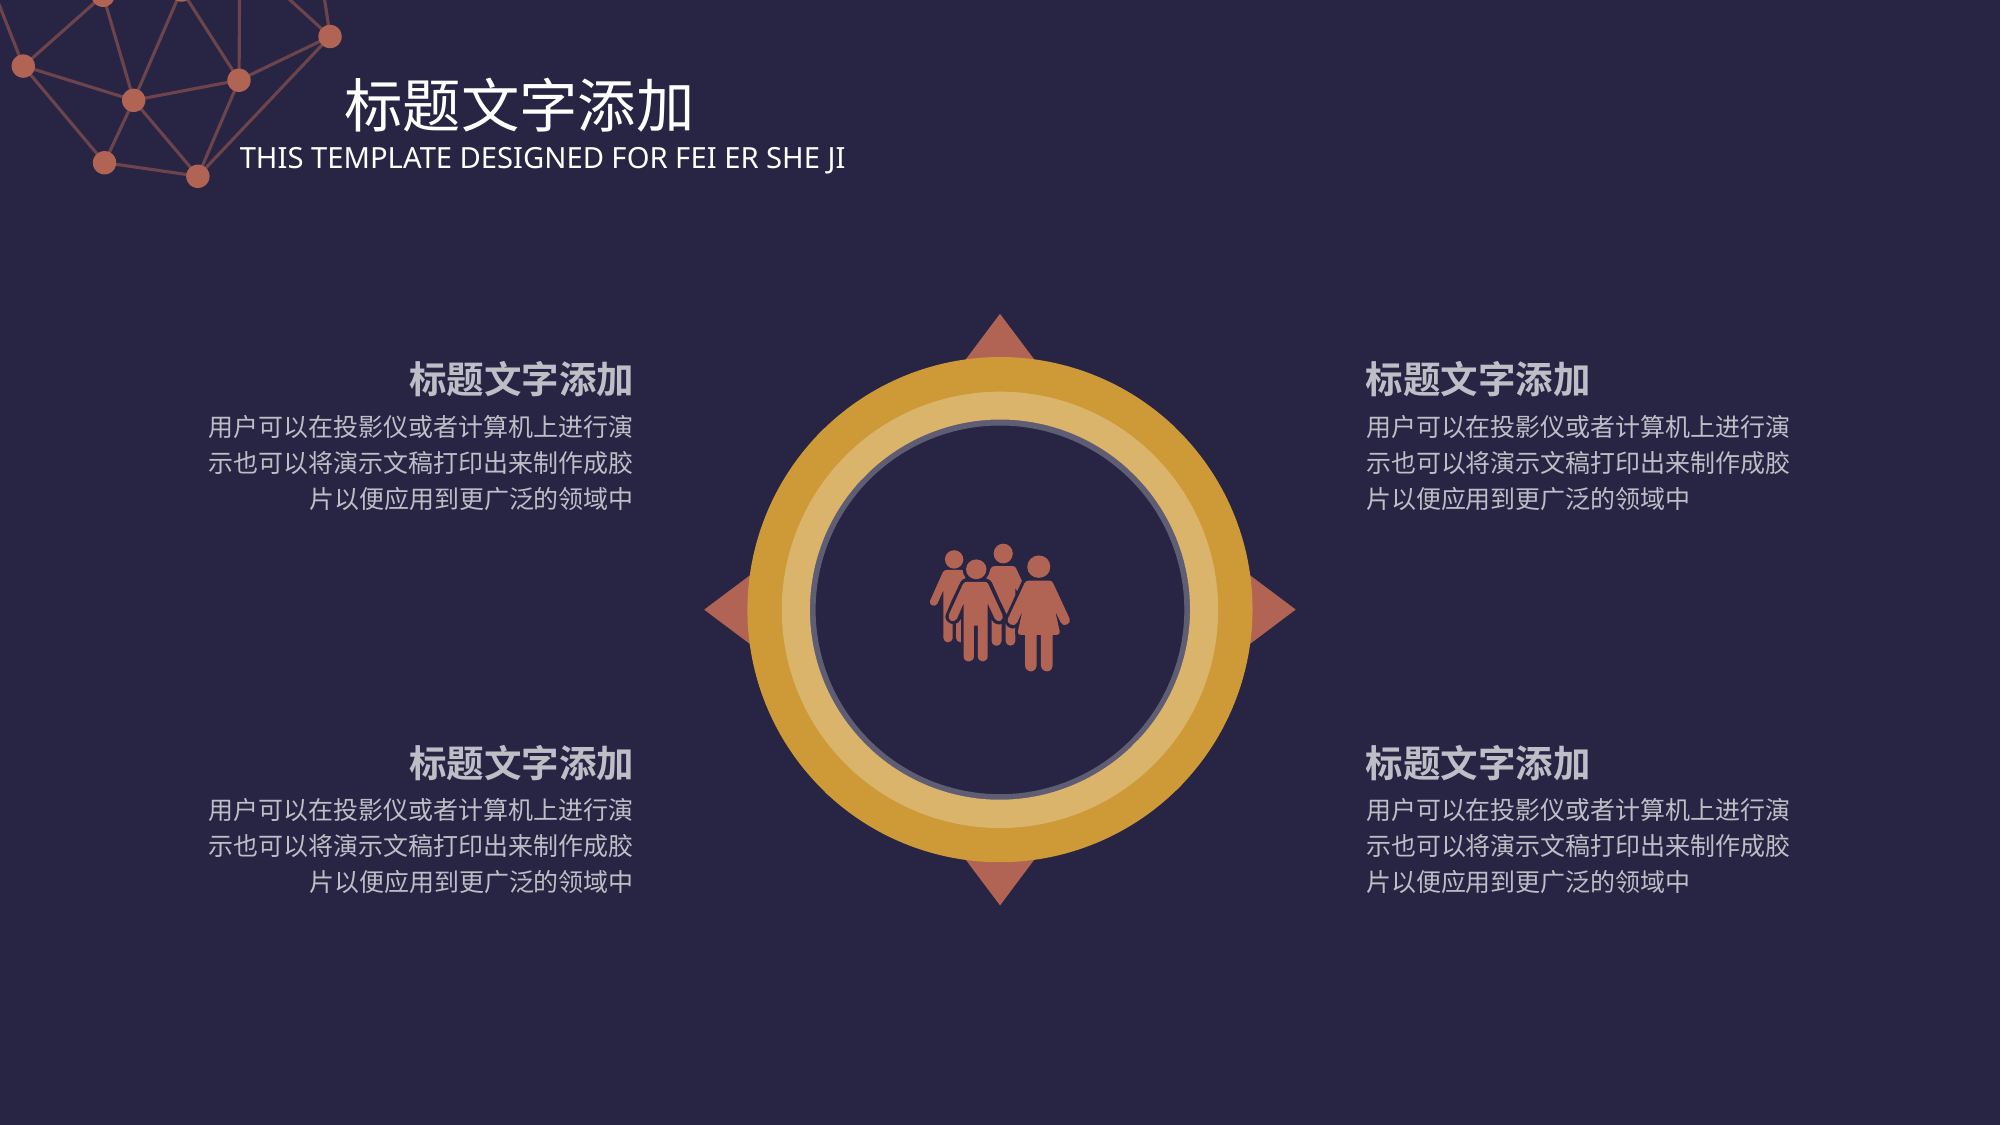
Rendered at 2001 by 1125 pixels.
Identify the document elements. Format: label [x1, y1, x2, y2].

text_box [797, 407, 1203, 813]
text_box [1005, 623, 1016, 646]
text_box [1242, 568, 1298, 652]
text_box [948, 581, 1003, 662]
text_box [1351, 723, 1820, 906]
text_box [1351, 340, 1820, 523]
text_box [958, 851, 1042, 908]
text_box [849, 756, 1155, 832]
text_box [966, 559, 987, 580]
text_box [702, 568, 758, 652]
text_box [180, 723, 649, 906]
text_box [327, 61, 759, 183]
text_box [930, 550, 966, 643]
text_box [1007, 580, 1070, 672]
text_box [958, 312, 1042, 368]
text_box [993, 543, 1013, 564]
text_box [986, 566, 1023, 615]
text_box [0, 0, 339, 156]
text_box [778, 450, 863, 773]
text_box [846, 387, 1154, 464]
text_box [1141, 449, 1222, 769]
text_box [1027, 555, 1051, 578]
text_box [180, 340, 649, 523]
